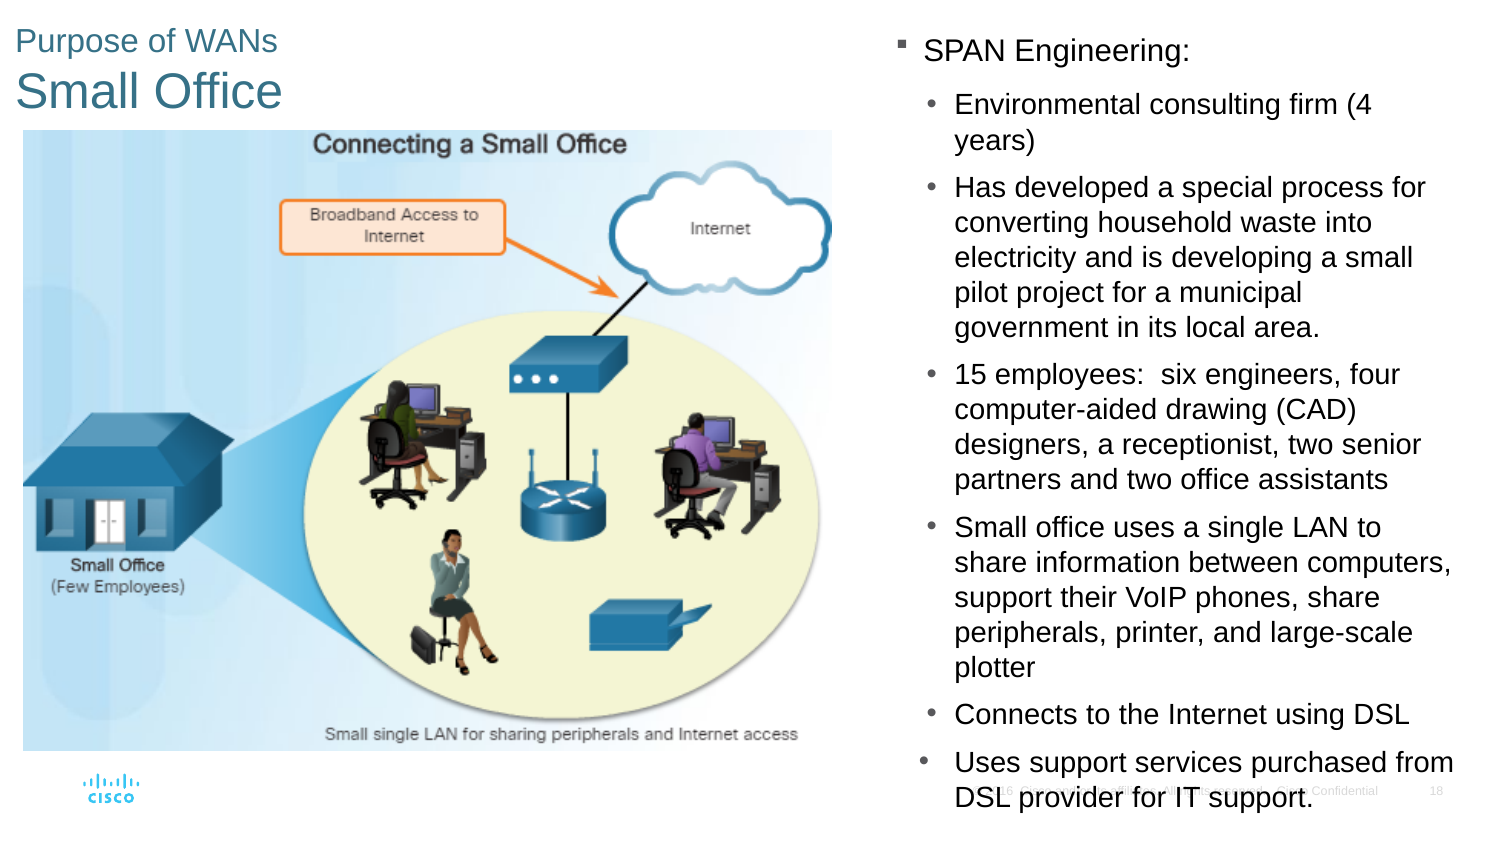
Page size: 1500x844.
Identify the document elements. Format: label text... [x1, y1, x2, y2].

title Purpose of WANs Small Office [0, 6, 847, 131]
list SPAN Engineering: Environmental consulting firm (4 years) Has developed a special process for converting household waste into electricity and is developing a small pilot project for a municipal government in its local area. 15 employees: six engineers, four computer-aided drawing (CAD) designers, a receptionist, two senior partners and two office assistants Small office uses a single LAN to share information between computers, support their VoIP phones, share peripherals, printer, and large-scale plotter Connects to the Internet using DSL Uses support services purchased from DSL provider for IT support. [880, 22, 1492, 777]
picture [23, 130, 833, 751]
